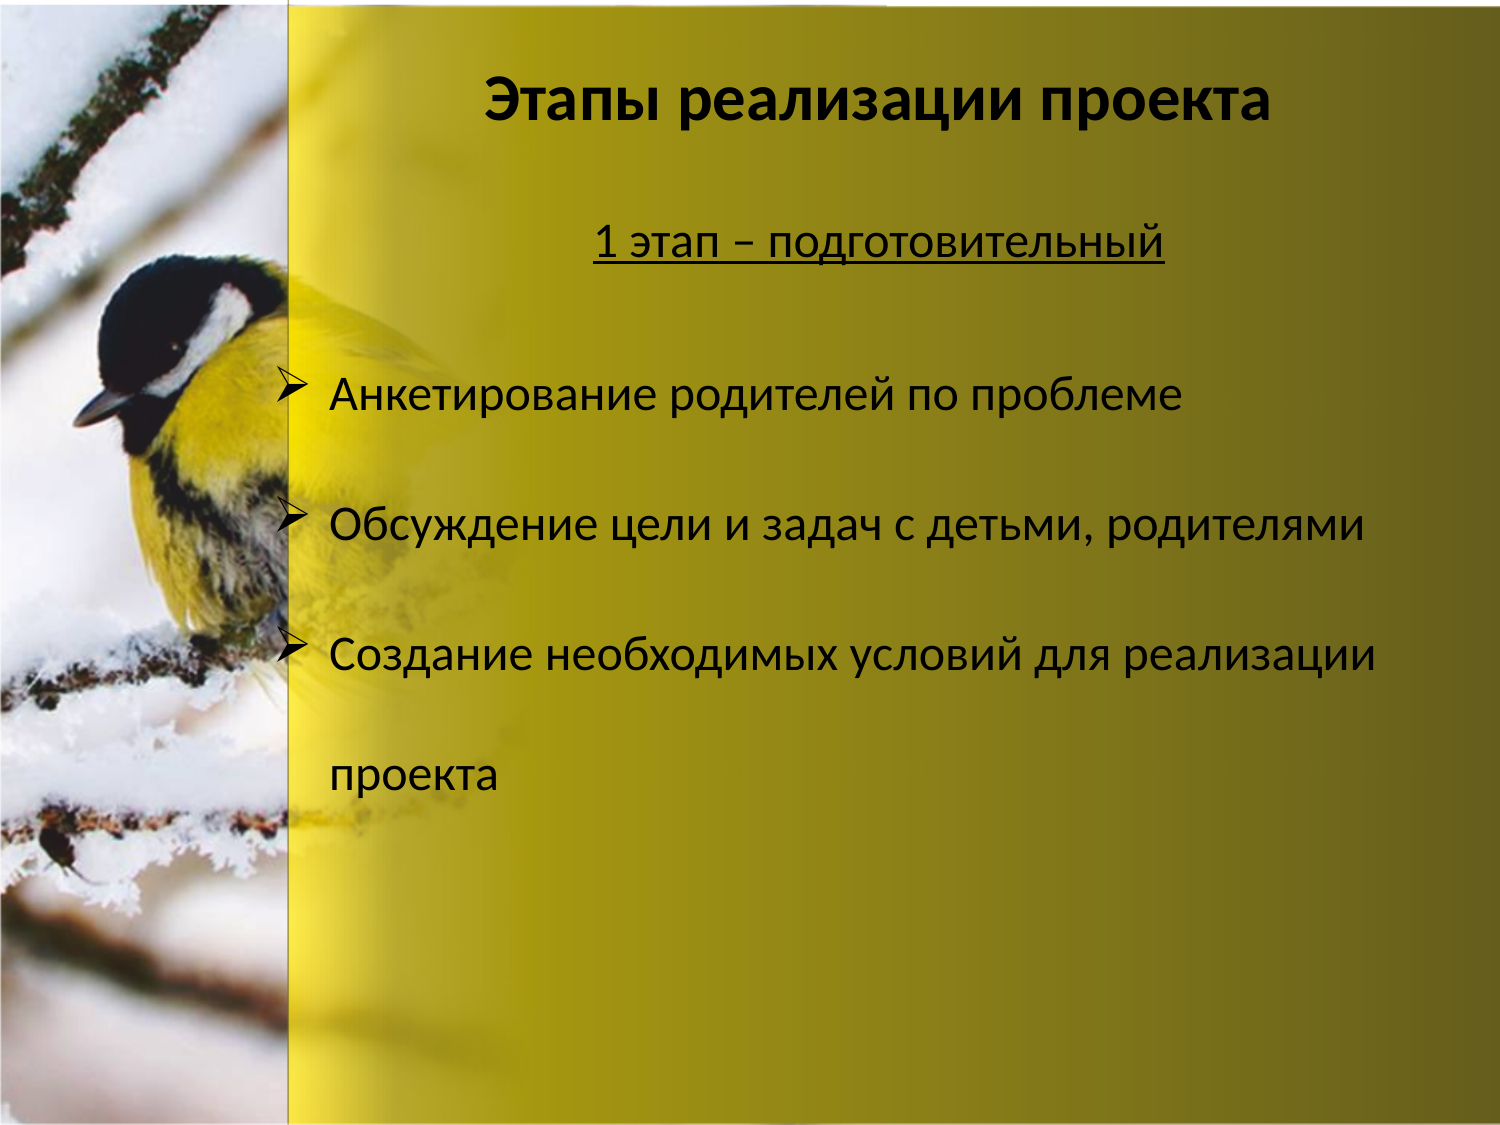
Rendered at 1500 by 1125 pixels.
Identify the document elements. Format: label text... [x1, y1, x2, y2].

text_box 1 этап – подготовительный [257, 199, 1500, 275]
picture [0, 0, 1500, 1125]
list Анкетирование родителей по проблеме Обсуждение цели и задач с детьми, родителями Создание необходимых условий для реализации проекта [257, 292, 1500, 989]
title Этапы реализации проекта [257, 0, 1500, 188]
